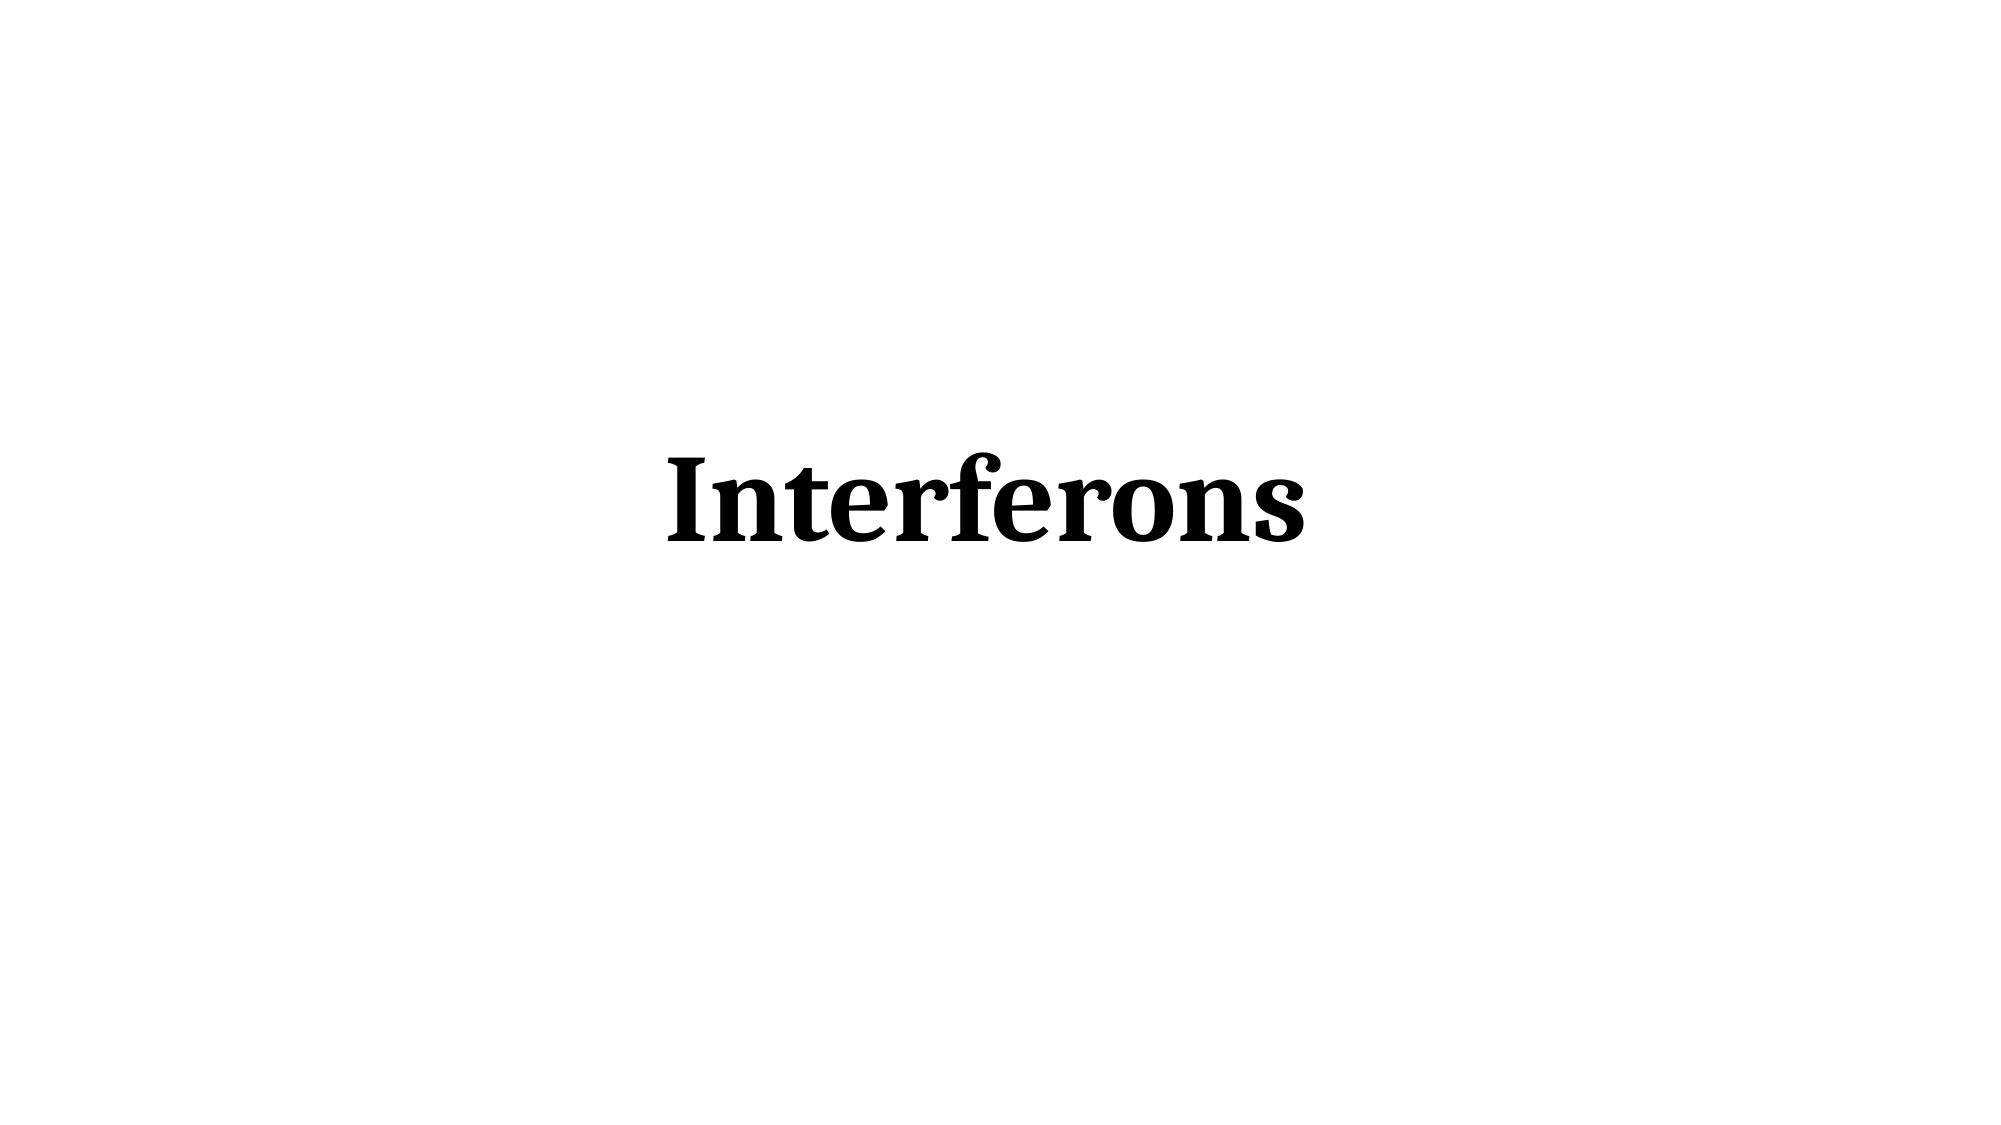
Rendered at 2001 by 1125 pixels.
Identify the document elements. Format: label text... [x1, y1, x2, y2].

title Interferons [249, 184, 1750, 576]
